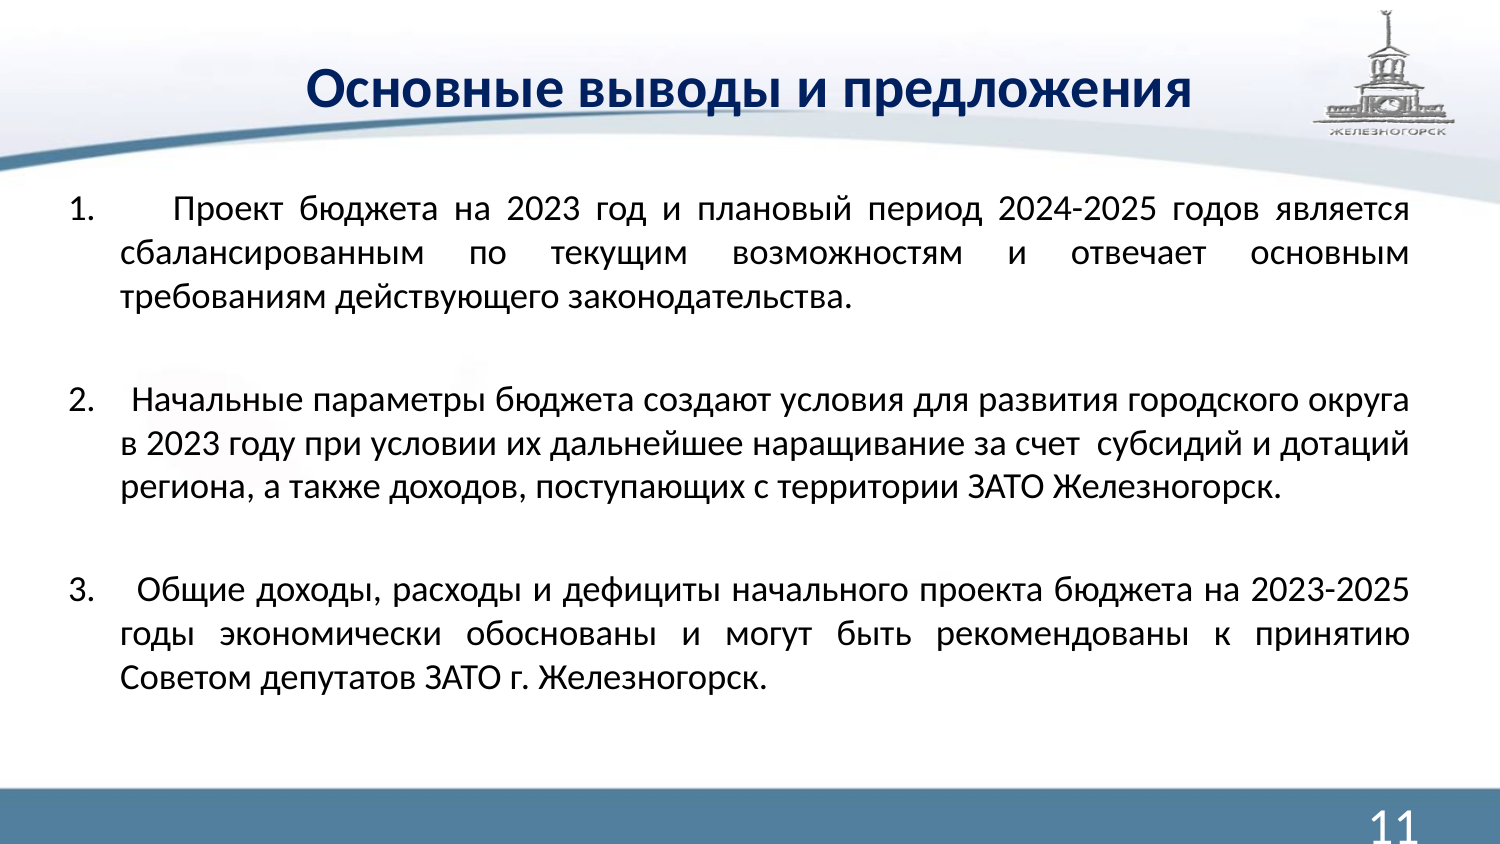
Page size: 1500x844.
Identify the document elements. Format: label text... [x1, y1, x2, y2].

picture [1304, 0, 1459, 139]
text_box 11 [1352, 785, 1459, 844]
title Основные выводы и предложения [75, 14, 1306, 147]
list 1. Проект бюджета на 2023 год и плановый период 2024-2025 годов является сбалансированным по текущим возможностям и отвечает основным требованиям действующего законодательства. 2. Начальные параметры бюджета создают условия для развития городского округа в 2023 году при условии их дальнейшее наращивание за счет субсидий и дотаций региона, а также доходов, поступающих с территории ЗАТО Железногорск. 3. Общие доходы, расходы и дефициты начального проекта бюджета на 2023-2025 годы экономически обоснованы и могут быть рекомендованы к принятию Советом депутатов ЗАТО г. Железногорск. [53, 147, 1425, 741]
